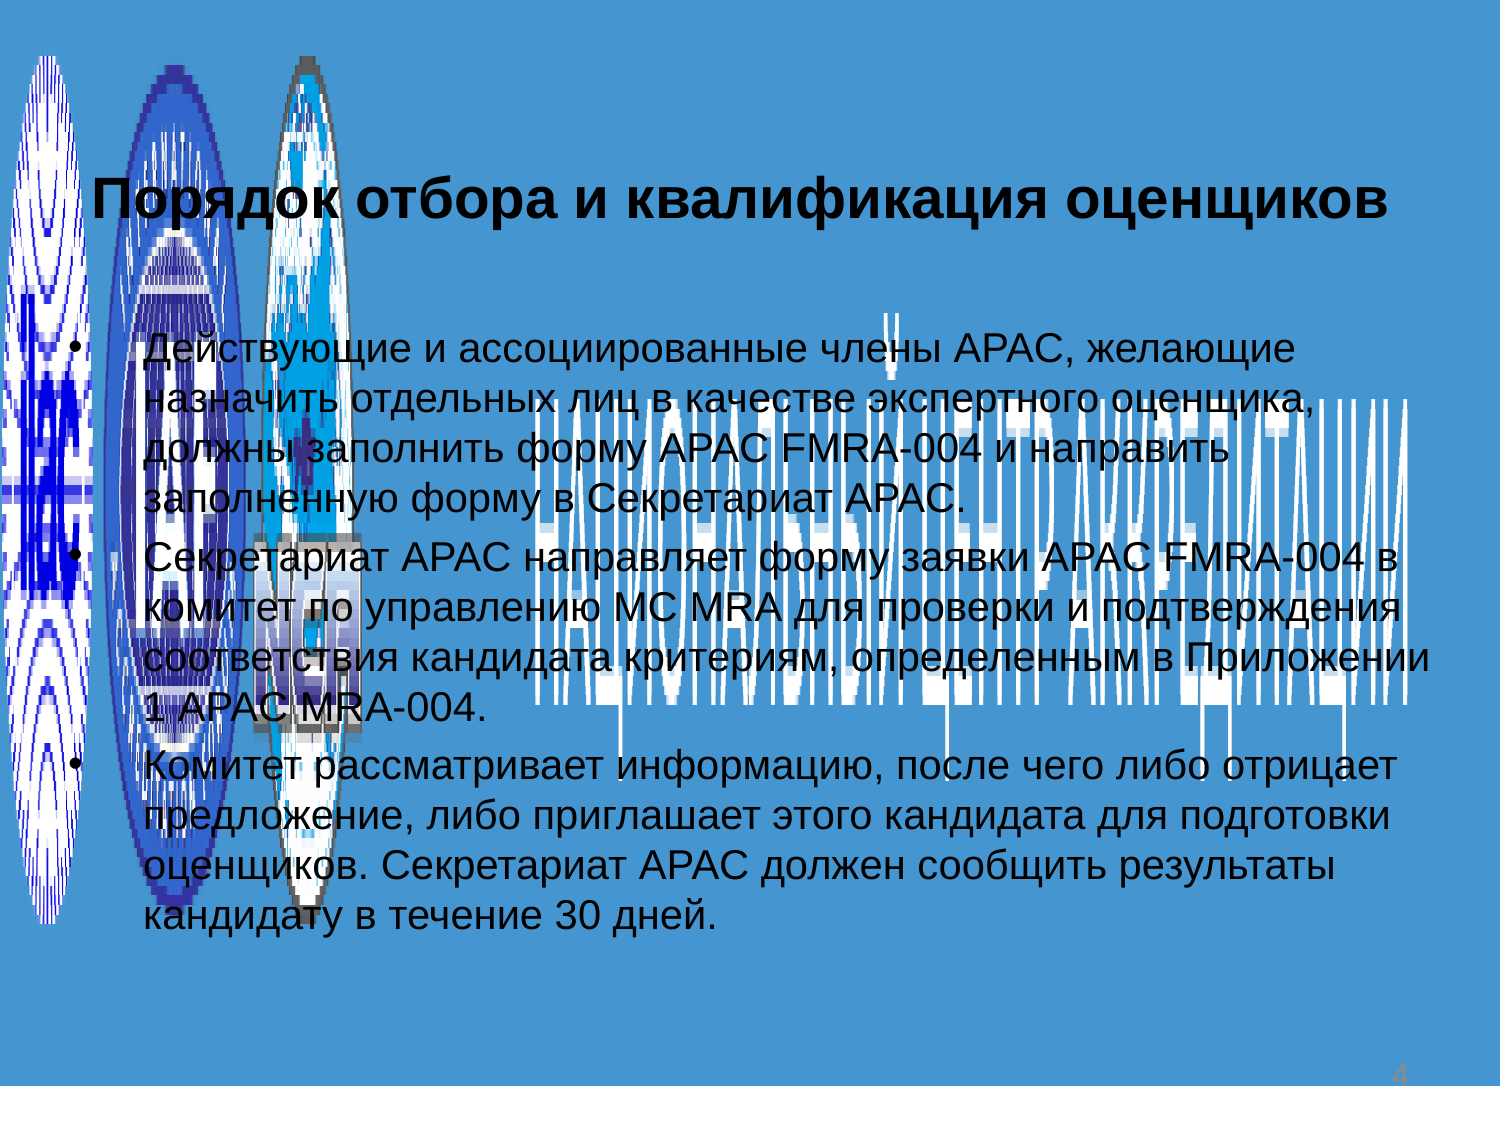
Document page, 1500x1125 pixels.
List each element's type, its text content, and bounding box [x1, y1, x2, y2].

slide_number 4 [1074, 1042, 1425, 1103]
picture [0, 0, 1500, 1125]
title Порядок отбора и квалификация оценщиков [76, 137, 1427, 254]
list Действующие и ассоциированные члены APAC, желающие назначить отдельных лиц в качестве экспертного оценщика, должны заполнить форму APAC FMRA-004 и направить заполненную форму в Секретариат APAC. Секретариат APAC направляет форму заявки APAC FMRA-004 в комитет по управлению MC MRA для проверки и подтверждения соответствия кандидата критериям, определенным в Приложении 1 APAC MRA-004. Комитет рассматривает информацию, после чего либо отрицает предложение, либо приглашает этого кандидата для подготовки оценщиков. Секретариат APAC должен сообщить результаты кандидату в течение 30 дней. [53, 255, 1462, 1035]
